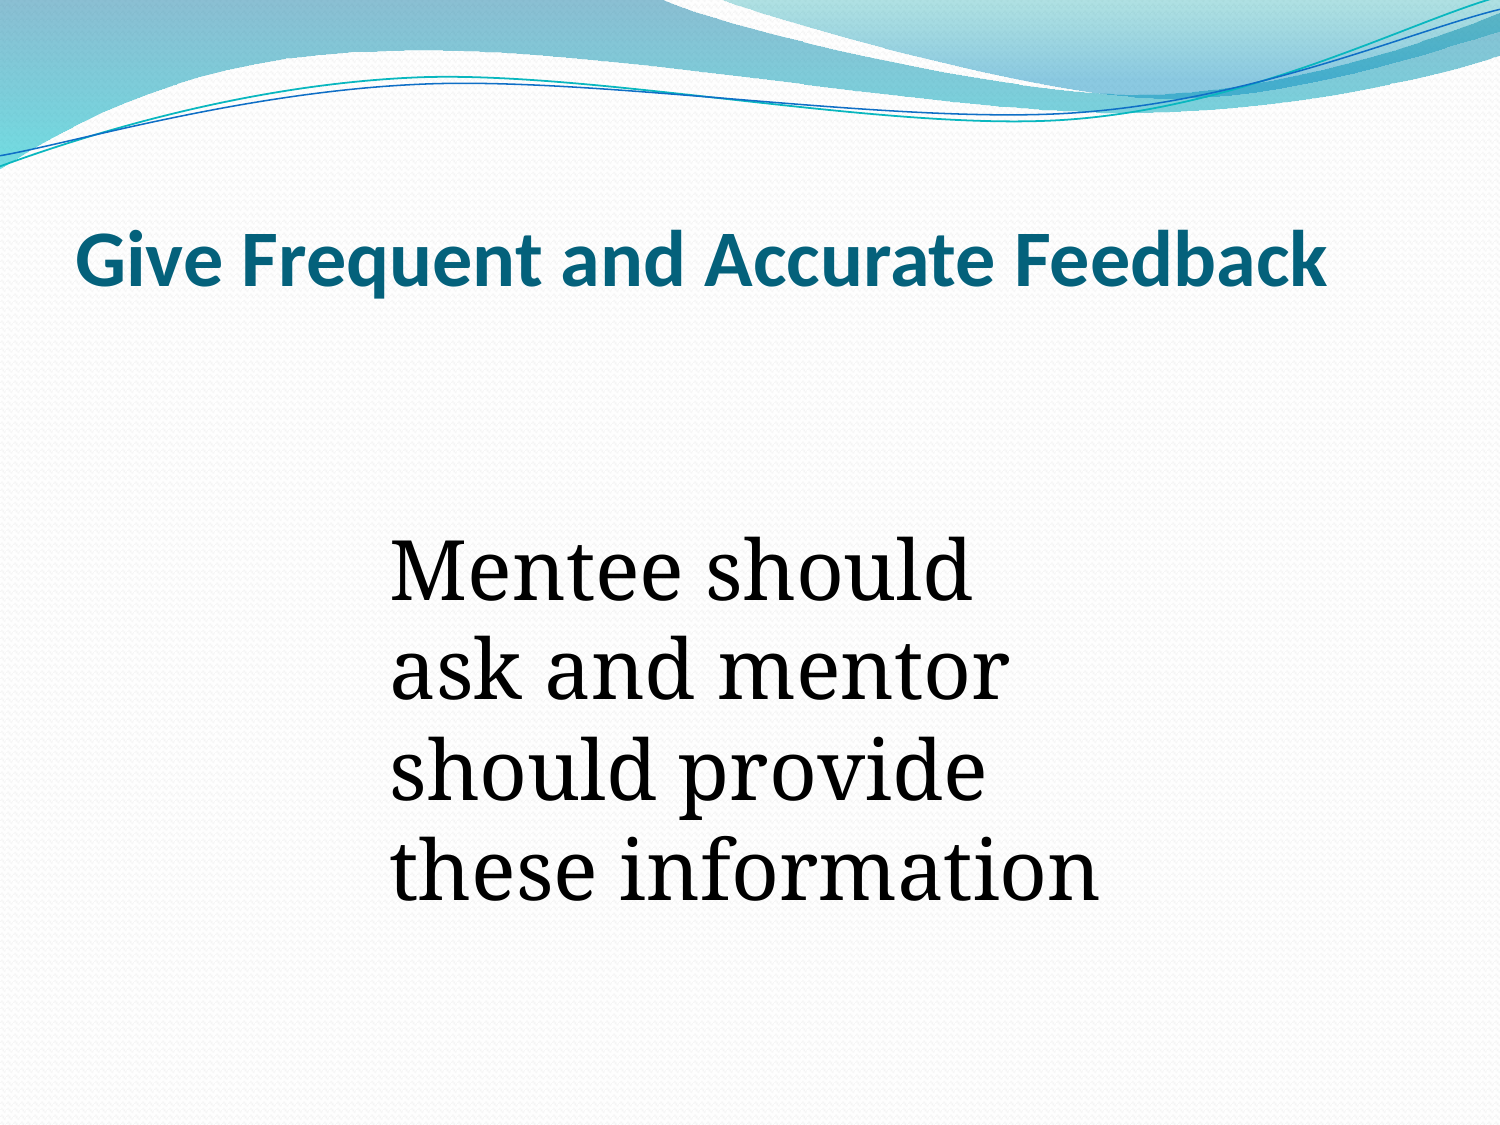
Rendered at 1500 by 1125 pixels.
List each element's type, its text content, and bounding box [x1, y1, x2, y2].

text_box Mentee should ask and mentor should provide these information [374, 509, 1125, 925]
title Give Frequent and Accurate Feedback [75, 115, 1425, 303]
